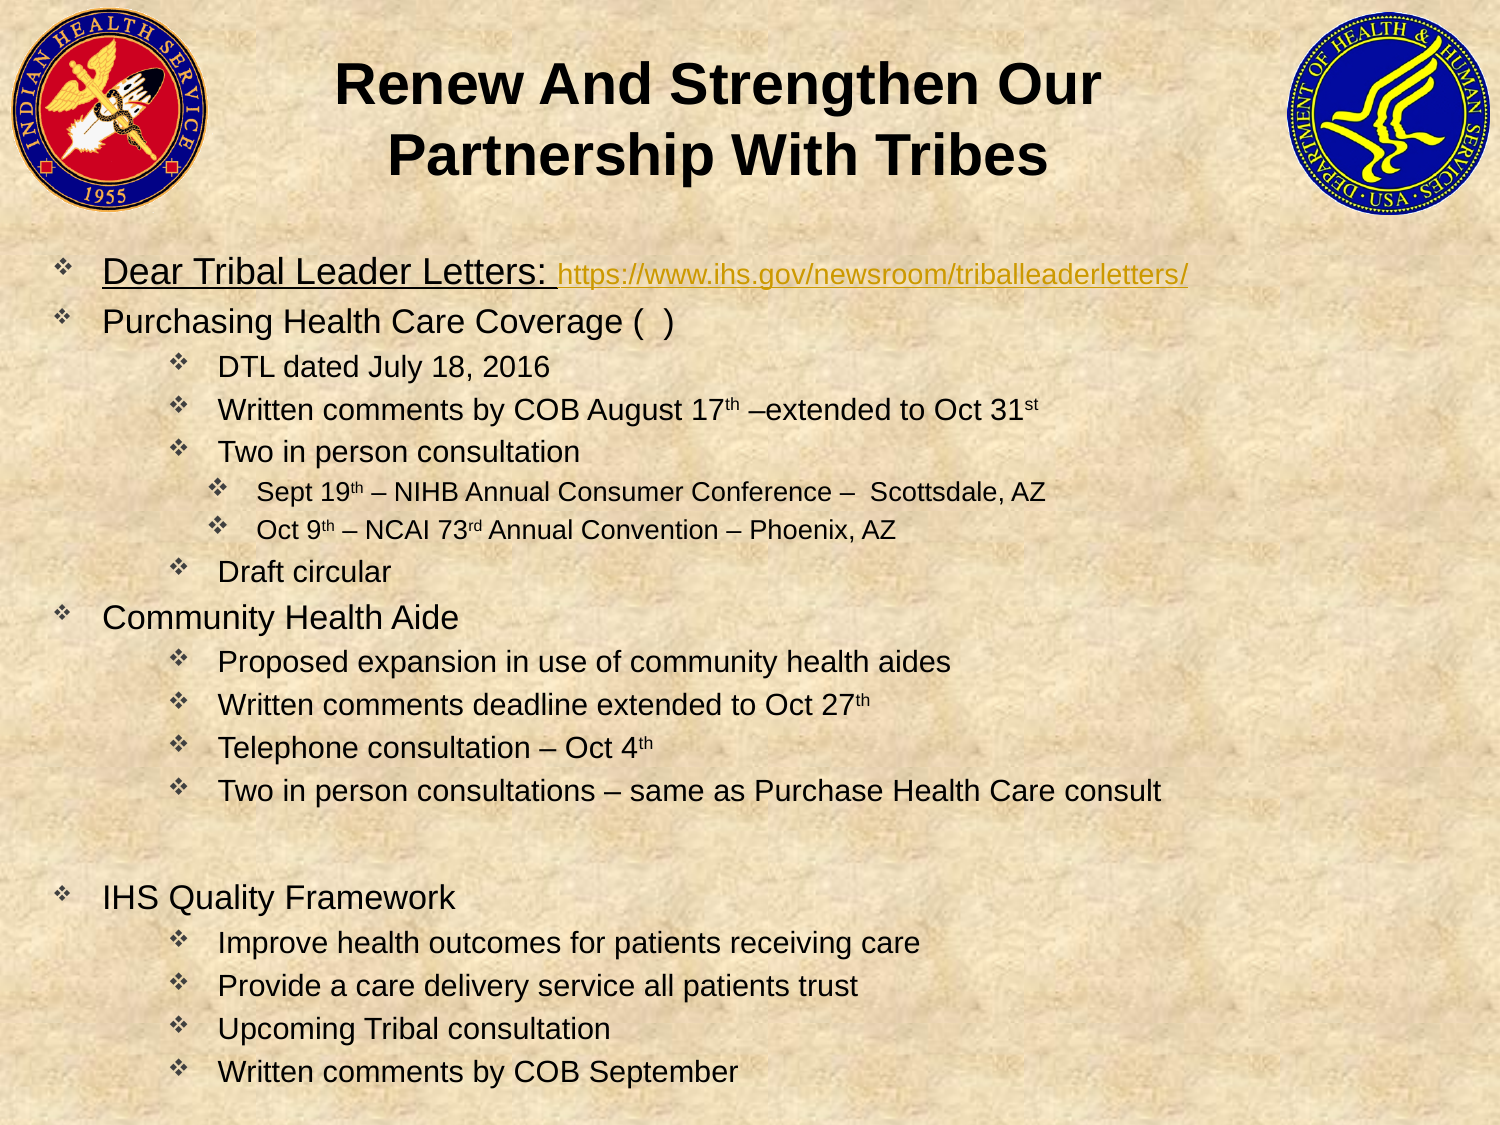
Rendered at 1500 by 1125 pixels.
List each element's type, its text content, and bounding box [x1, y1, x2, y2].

list Dear Tribal Leader Letters: https://www.ihs.gov/newsroom/triballeaderletters/ Purchasing Health Care Coverage ( ) DTL dated July 18, 2016 Written comments by COB August 17th –extended to Oct 31st Two in person consultation Sept 19th – NIHB Annual Consumer Conference – Scottsdale, AZ Oct 9th – NCAI 73rd Annual Convention – Phoenix, AZ Draft circular Community Health Aide Proposed expansion in use of community health aides Written comments deadline extended to Oct 27th Telephone consultation – Oct 4th Two in person consultations – same as Purchase Health Care consult IHS Quality Framework Improve health outcomes for patients receiving care Provide a care delivery service all patients trust Upcoming Tribal consultation Written comments by COB September [37, 187, 1463, 1100]
title Renew And Strengthen Our Partnership With Tribes [255, 37, 1287, 187]
picture [0, 0, 1500, 1125]
